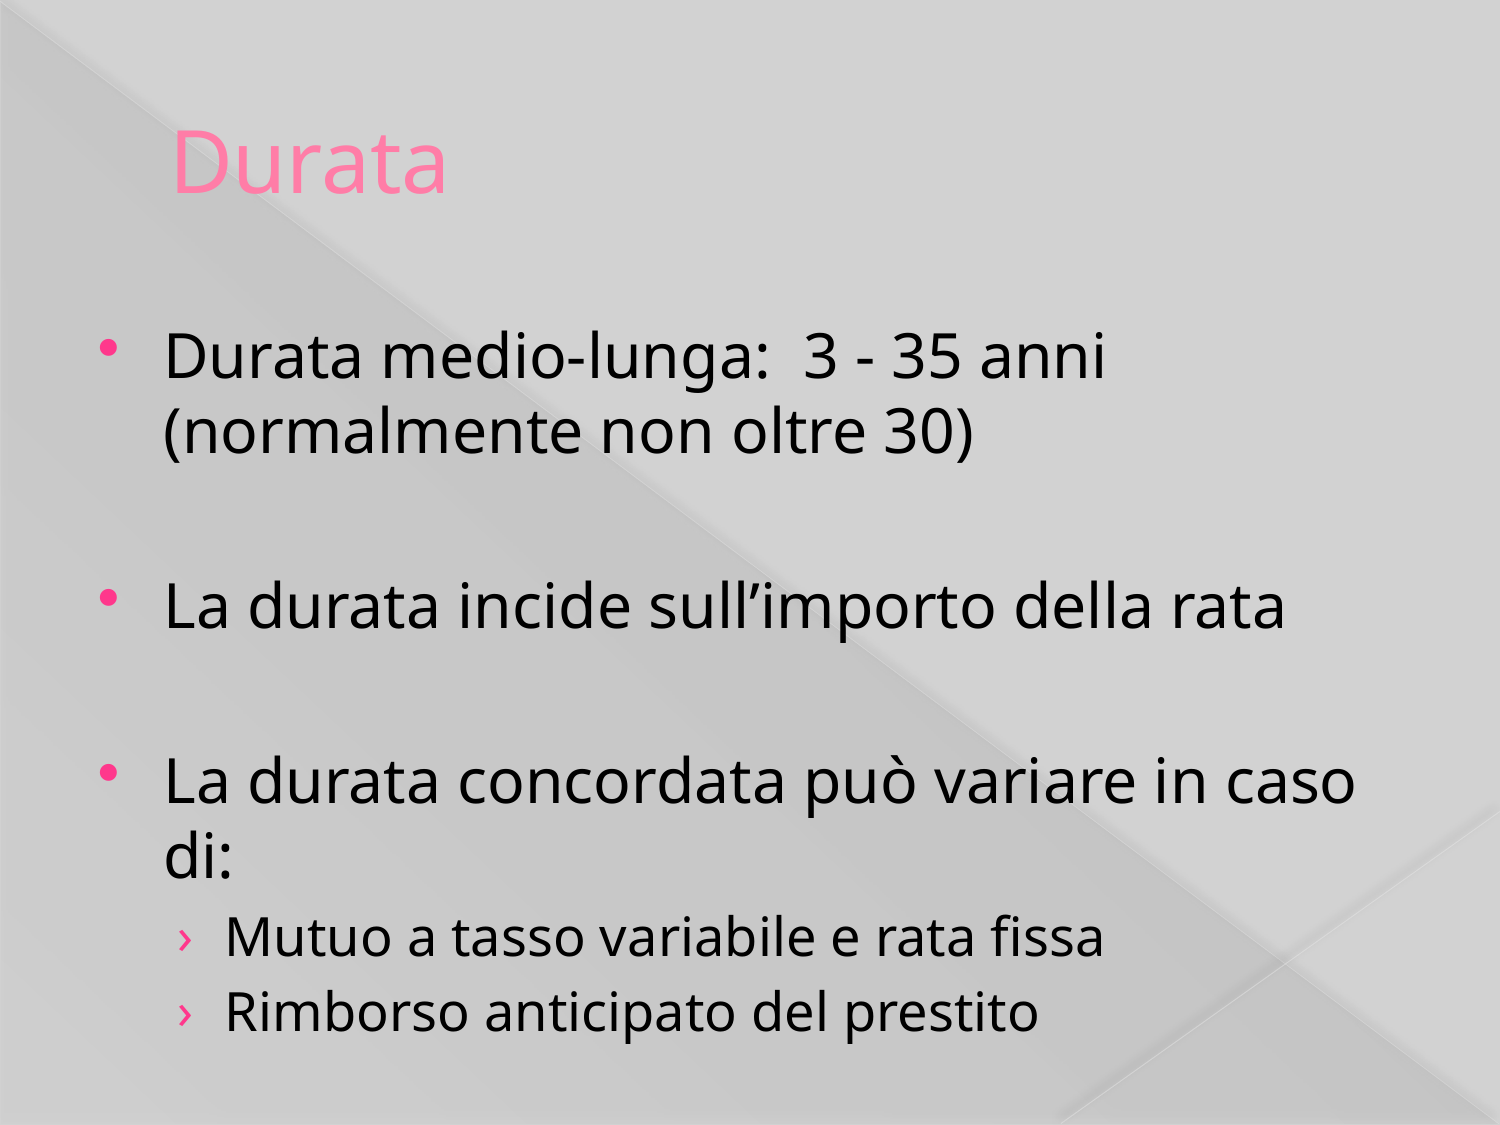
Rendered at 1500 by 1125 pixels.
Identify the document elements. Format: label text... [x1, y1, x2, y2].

list Durata medio-lunga: 3 - 35 anni (normalmente non oltre 30) La durata incide sull’importo della rata La durata concordata può variare in caso di: Mutuo a tasso variabile e rata fissa Rimborso anticipato del prestito [75, 308, 1425, 1059]
title Durata [75, 43, 1425, 274]
